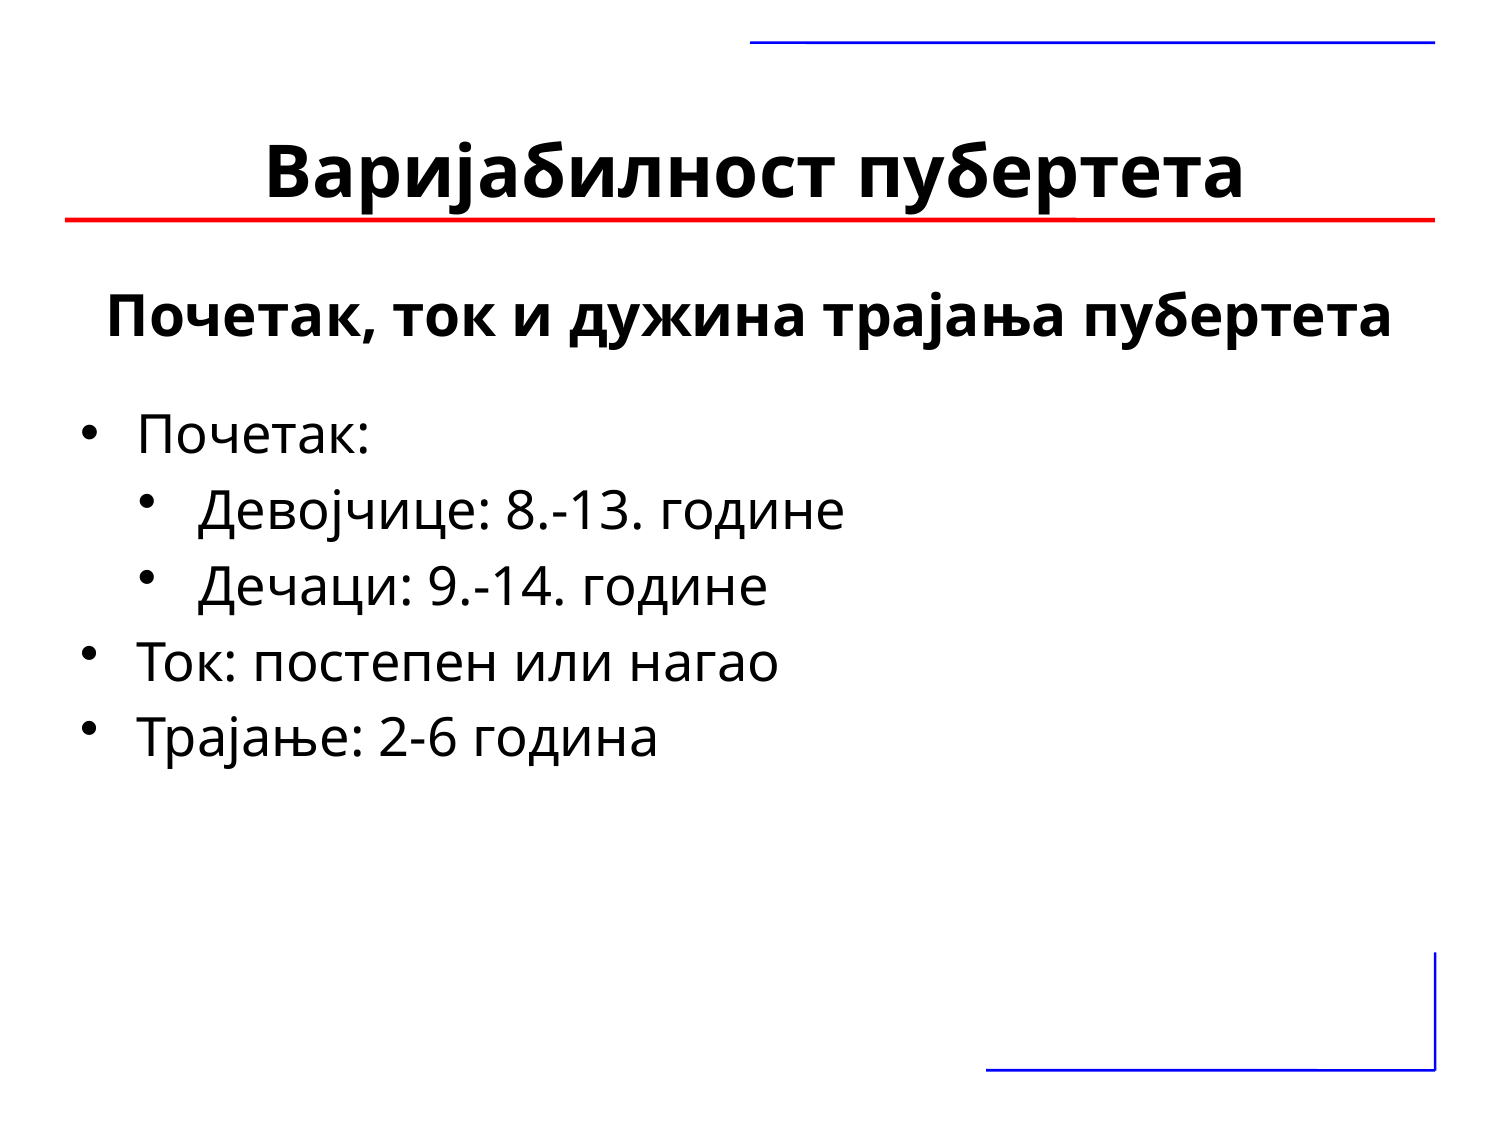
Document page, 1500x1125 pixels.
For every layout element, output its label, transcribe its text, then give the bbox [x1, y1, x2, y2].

title Варијабилност пубертета [74, 89, 1436, 196]
list Почетак, ток и дужина трајања пубертета Почетак: Девојчице: 8.-13. године Дечаци: 9.-14. године Ток: постепен или нагао Трајање: 2-6 година [64, 196, 1436, 921]
